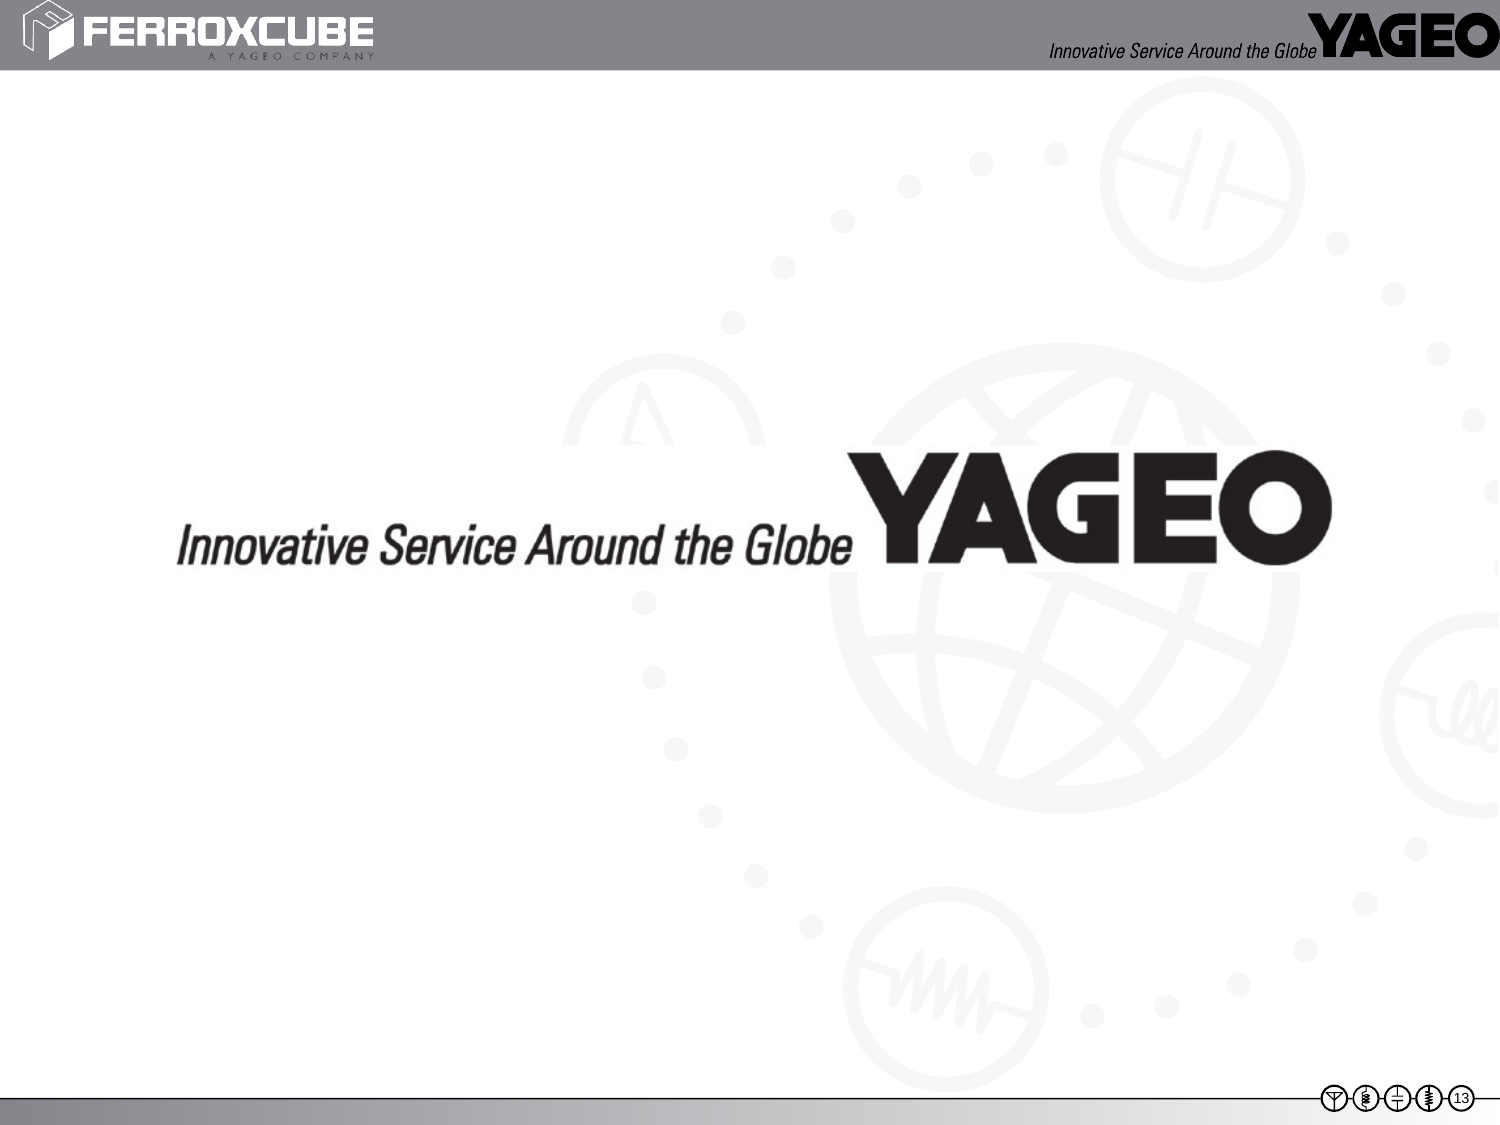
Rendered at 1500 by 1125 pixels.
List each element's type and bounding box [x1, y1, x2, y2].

picture [163, 445, 1340, 573]
picture [23, 0, 374, 60]
text_box [93, 301, 1418, 1125]
